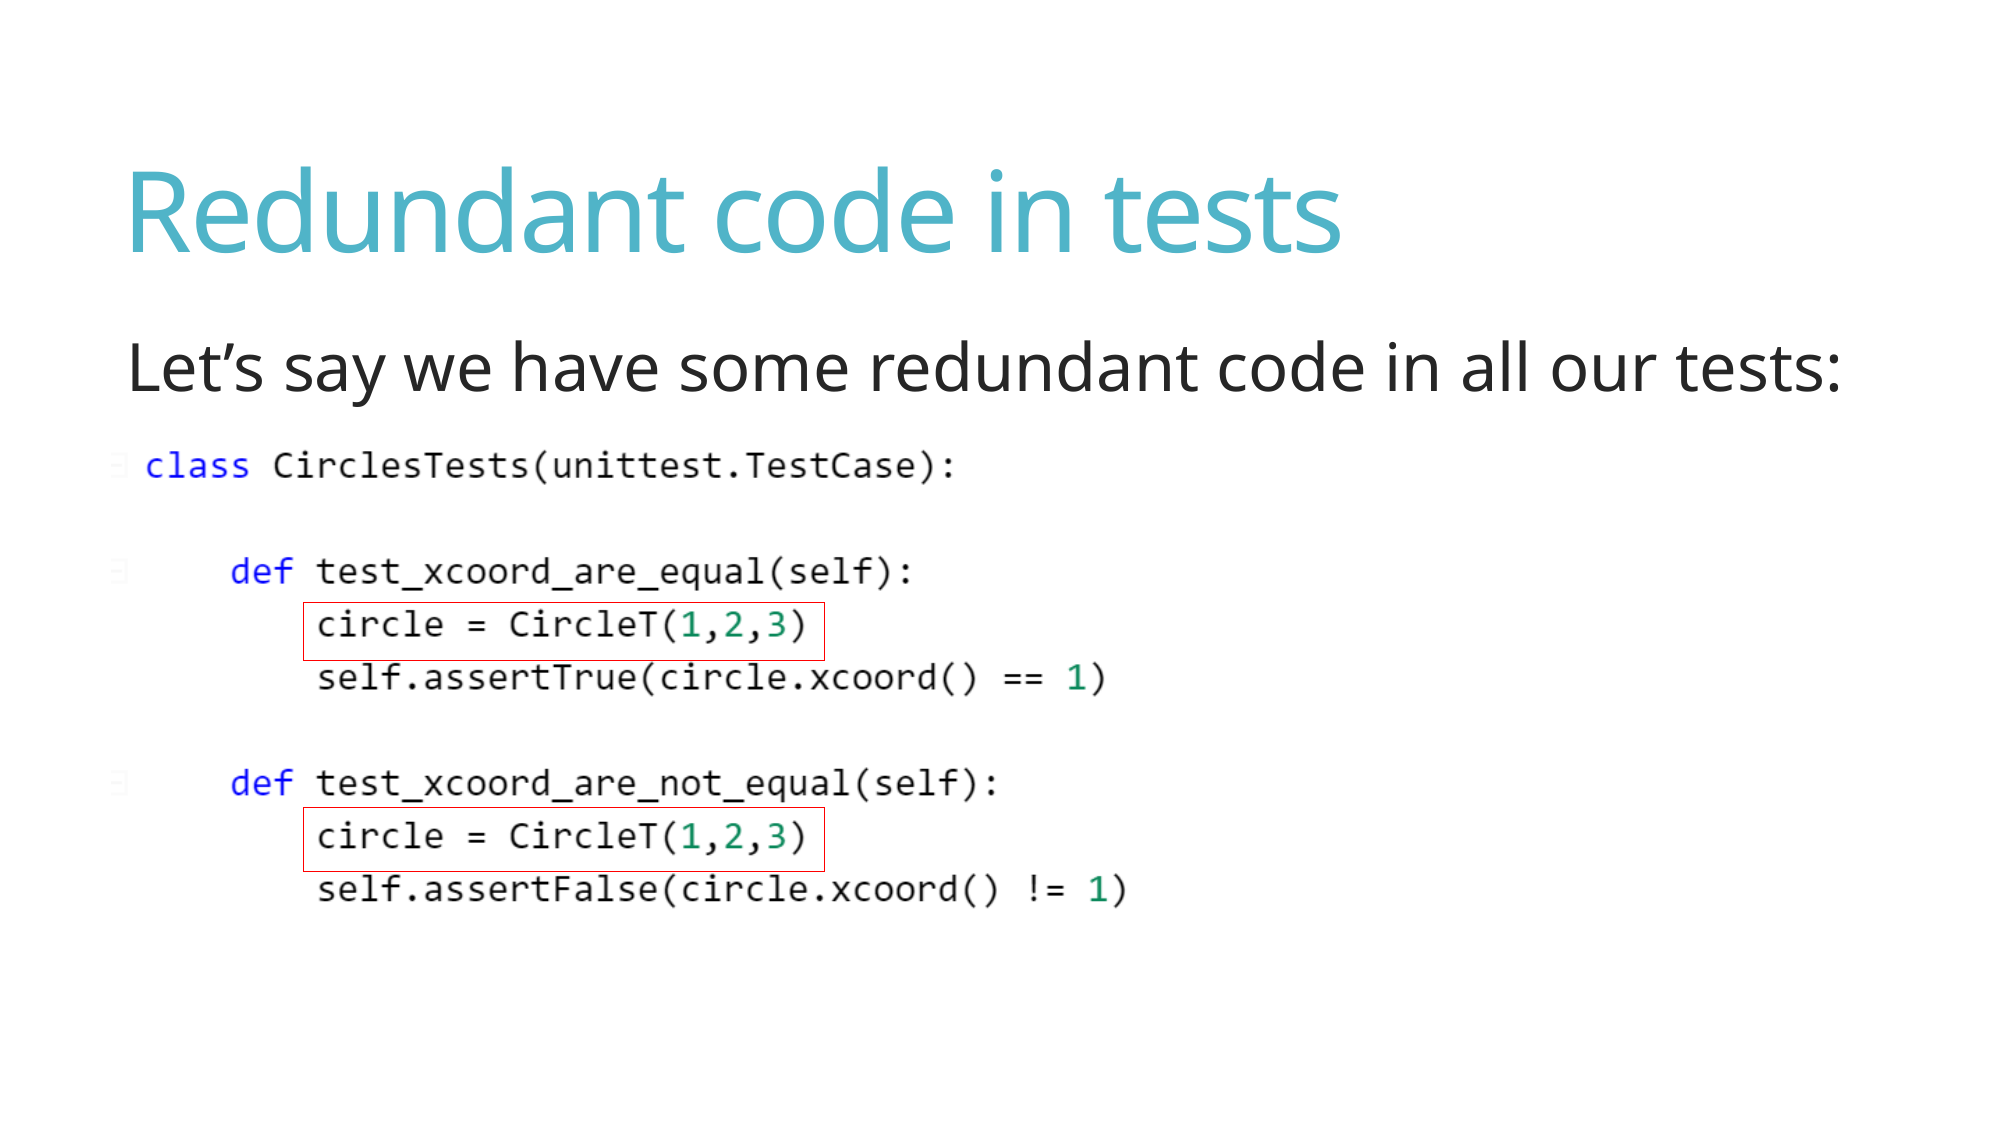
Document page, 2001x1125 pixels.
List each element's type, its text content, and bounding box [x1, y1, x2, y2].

title Redundant code in tests [107, 81, 1875, 354]
picture [110, 431, 1295, 942]
list Let’s say we have some redundant code in all our tests: [111, 329, 1876, 433]
